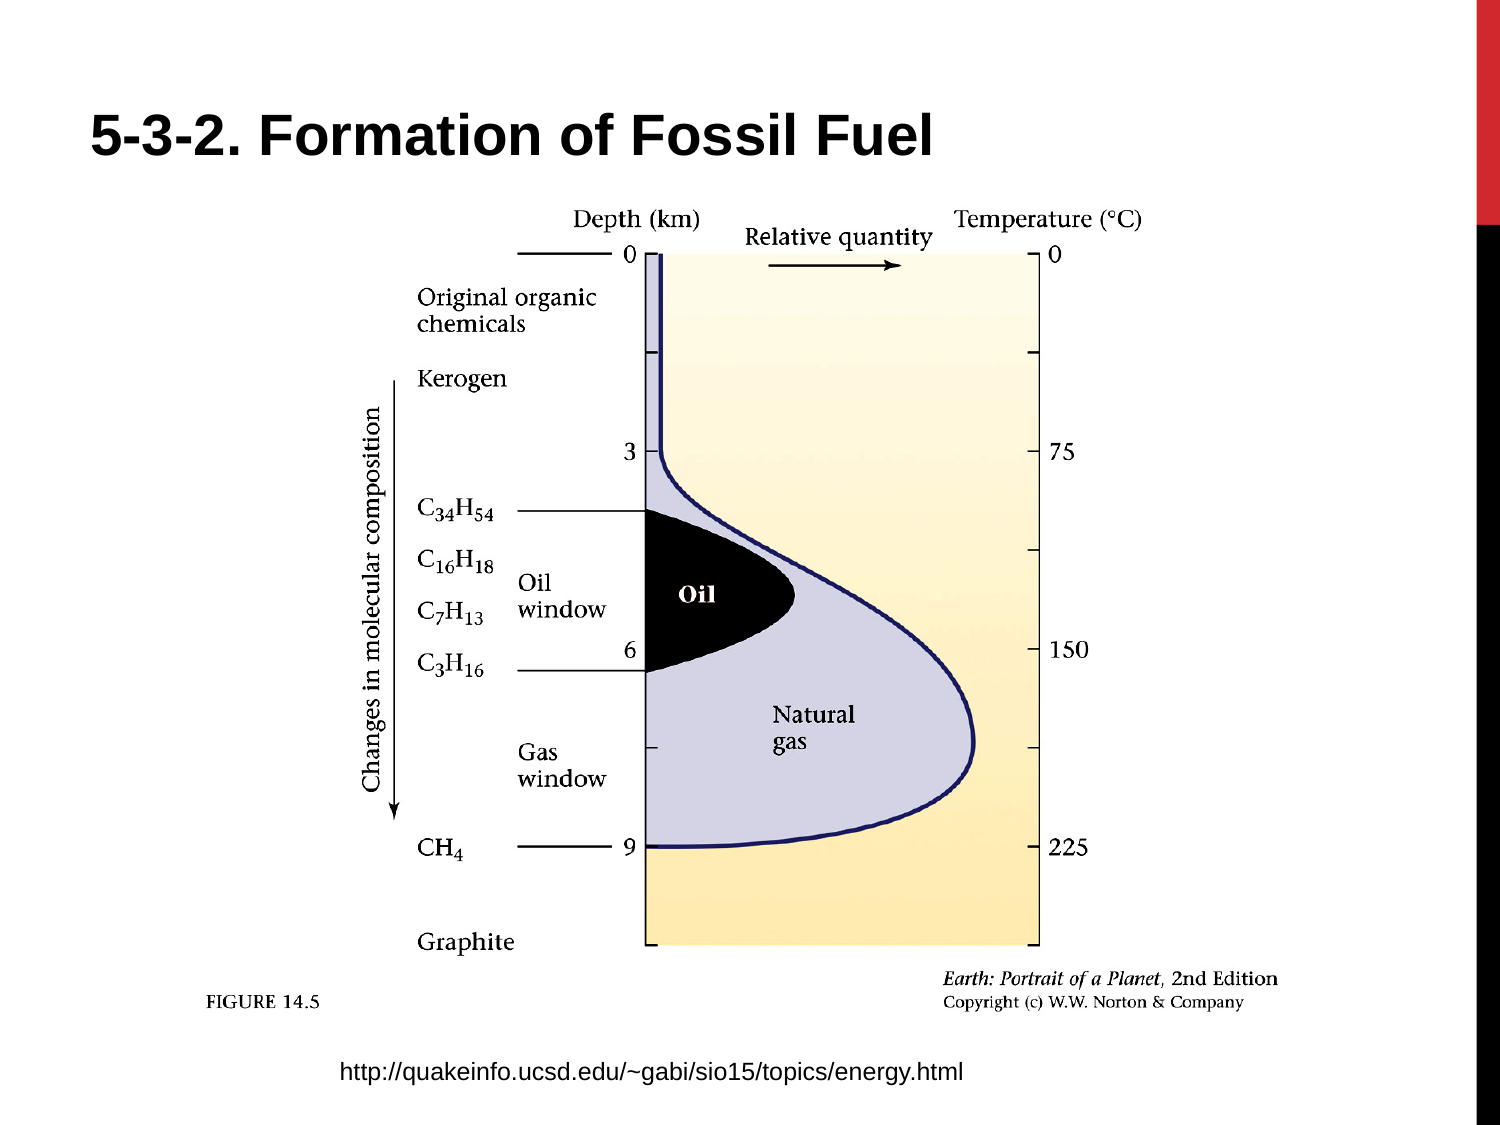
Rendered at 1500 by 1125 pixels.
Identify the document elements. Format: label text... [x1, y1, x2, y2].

text_box http://quakeinfo.ucsd.edu/~gabi/sio15/topics/energy.html [324, 1047, 1075, 1093]
list 5-3-2. Formation of Fossil Fuel [75, 90, 1325, 1005]
picture [174, 172, 1326, 1036]
